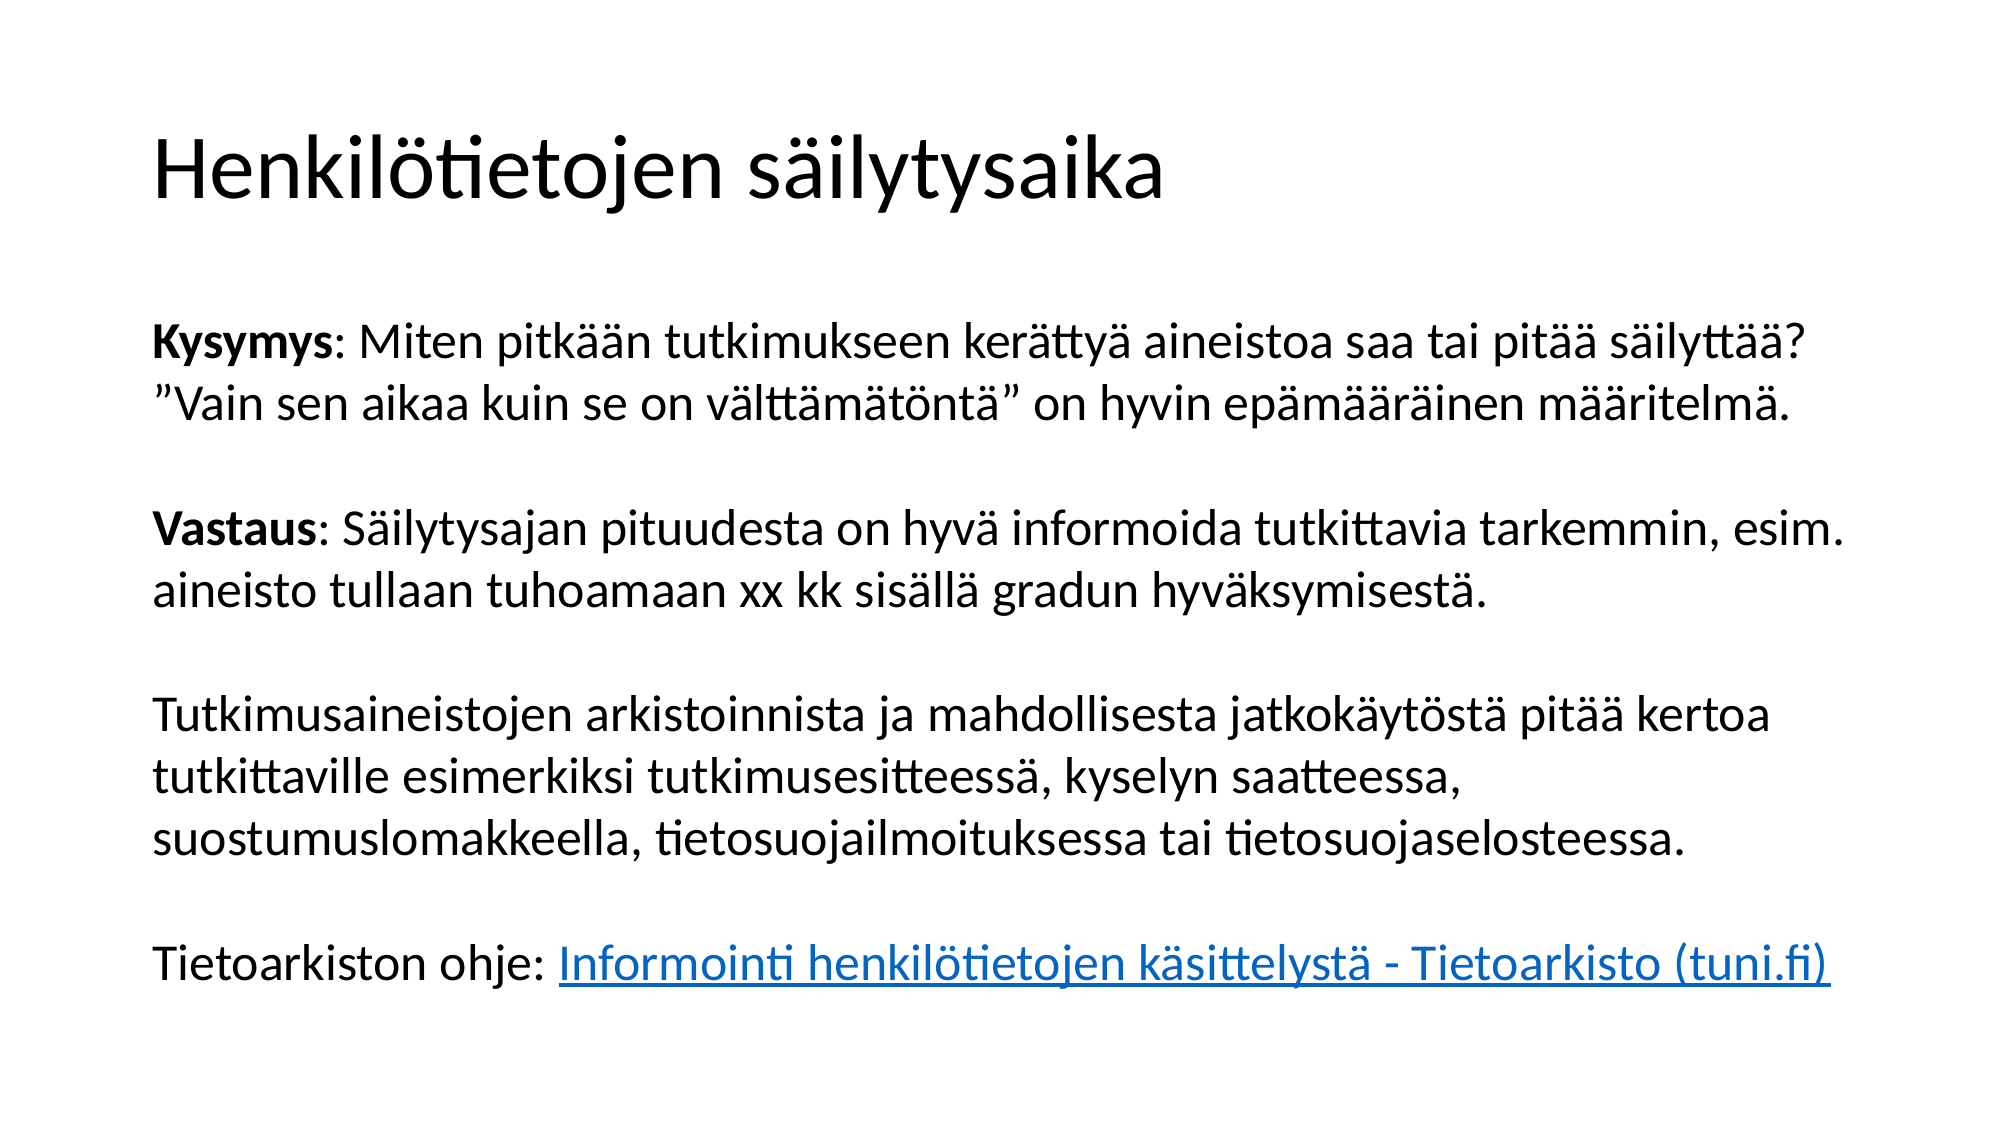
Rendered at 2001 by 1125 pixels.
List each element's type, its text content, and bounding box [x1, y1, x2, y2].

title Henkilötietojen säilytysaika [137, 59, 1863, 278]
list Kysymys: Miten pitkään tutkimukseen kerättyä aineistoa saa tai pitää säilyttää? ”Vain sen aikaa kuin se on välttämätöntä” on hyvin epämääräinen määritelmä. Vastaus: Säilytysajan pituudesta on hyvä informoida tutkittavia tarkemmin, esim. aineisto tullaan tuhoamaan xx kk sisällä gradun hyväksymisestä. Tutkimusaineistojen arkistoinnista ja mahdollisesta jatkokäytöstä pitää kertoa tutkittaville esimerkiksi tutkimusesitteessä, kyselyn saatteessa, suostumuslomakkeella, tietosuojailmoituksessa tai tietosuojaselosteessa. Tietoarkiston ohje: Informointi henkilötietojen käsittelystä - Tietoarkisto (tuni.fi) [137, 299, 1863, 1014]
